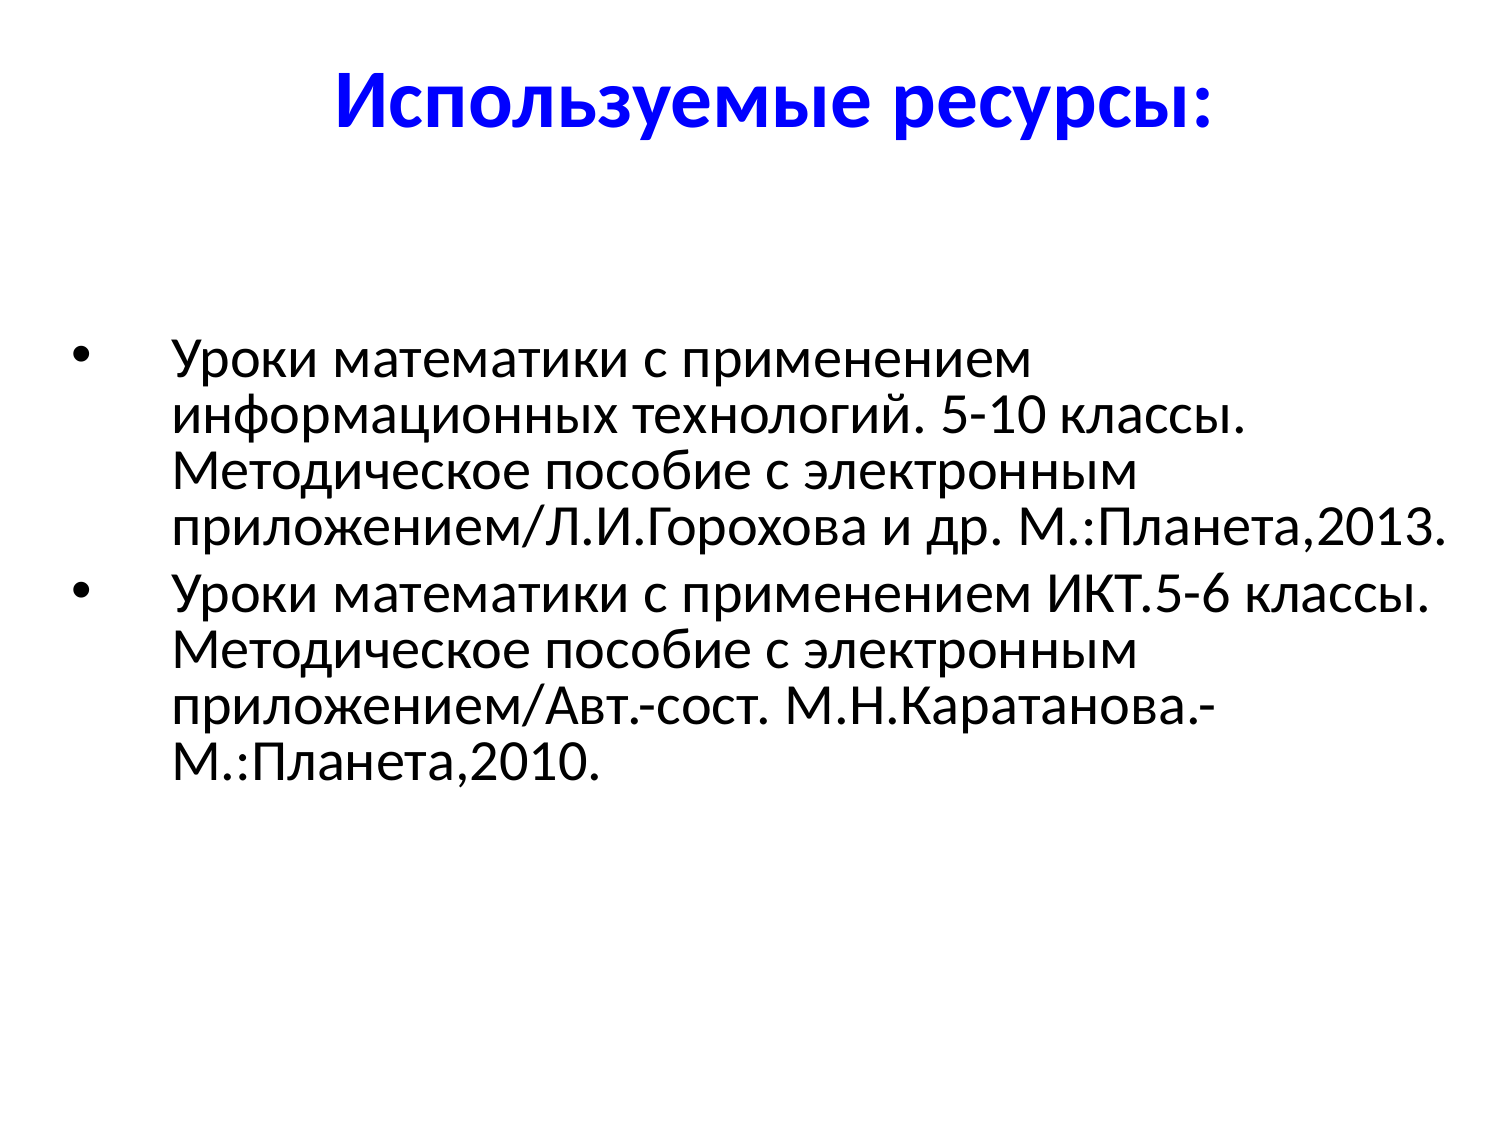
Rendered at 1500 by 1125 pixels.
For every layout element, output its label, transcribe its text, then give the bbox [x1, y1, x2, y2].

title Используемые ресурсы: [137, 0, 1413, 188]
list Уроки математики с применением информационных технологий. 5-10 классы. Методическое пособие с электронным приложением/Л.И.Горохова и др. М.:Планета,2013. Уроки математики с применением ИКТ.5-6 классы. Методическое пособие с электронным приложением/Авт.-сост. М.Н.Каратанова.-М.:Планета,2010. [55, 324, 1474, 953]
